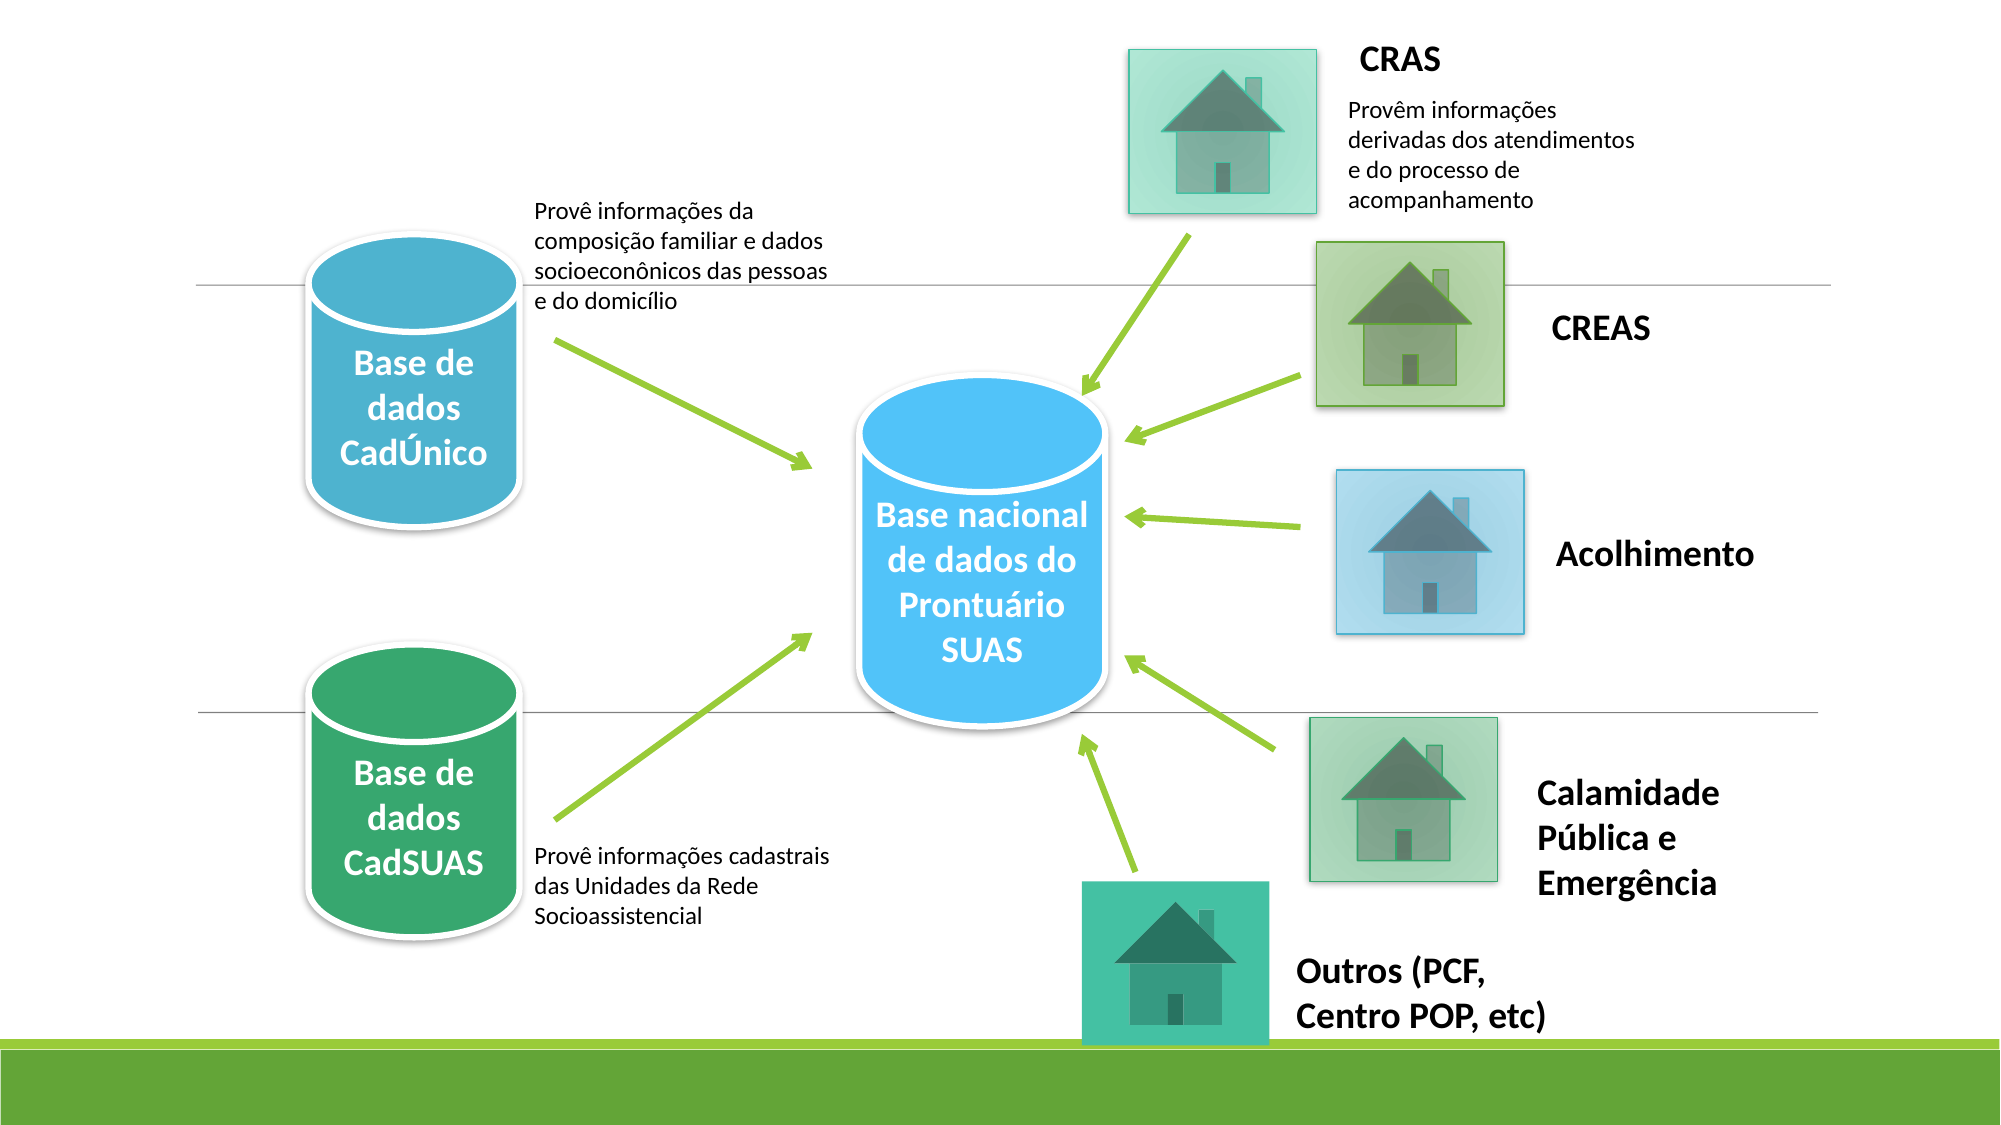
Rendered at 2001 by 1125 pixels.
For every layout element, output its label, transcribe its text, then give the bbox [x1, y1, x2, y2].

text_box CREAS [1537, 295, 1707, 356]
text_box Provê informações cadastrais das Unidades da Rede Socioassistencial [519, 832, 848, 937]
text_box [1128, 49, 1317, 214]
text_box [1124, 510, 1301, 528]
text_box [554, 632, 813, 821]
text_box [1124, 374, 1301, 444]
text_box Base nacional de dados do Prontuário SUAS [856, 371, 1109, 730]
text_box [1336, 469, 1525, 635]
text_box [1124, 655, 1276, 751]
text_box Base de dados CadSUAS [305, 641, 523, 941]
text_box CRAS [1345, 26, 1498, 86]
text_box Provêm informações derivadas dos atendimentos e do processo de acompanhamento [1333, 86, 1662, 221]
text_box Base de dados CadÚnico [305, 231, 523, 531]
text_box Outros (PCF, Centro POP, etc) [1281, 938, 1585, 1044]
text_box Provê informações da composição familiar e dados socioeconônicos das pessoas e do domicílio [519, 187, 848, 322]
text_box [1079, 733, 1137, 873]
text_box [1081, 233, 1190, 396]
text_box [554, 339, 813, 470]
text_box [1309, 717, 1498, 882]
text_box [1316, 241, 1505, 407]
text_box Calamidade Pública e Emergência [1522, 760, 1764, 911]
text_box Acolhimento [1541, 521, 1782, 582]
text_box [1081, 881, 1270, 1046]
